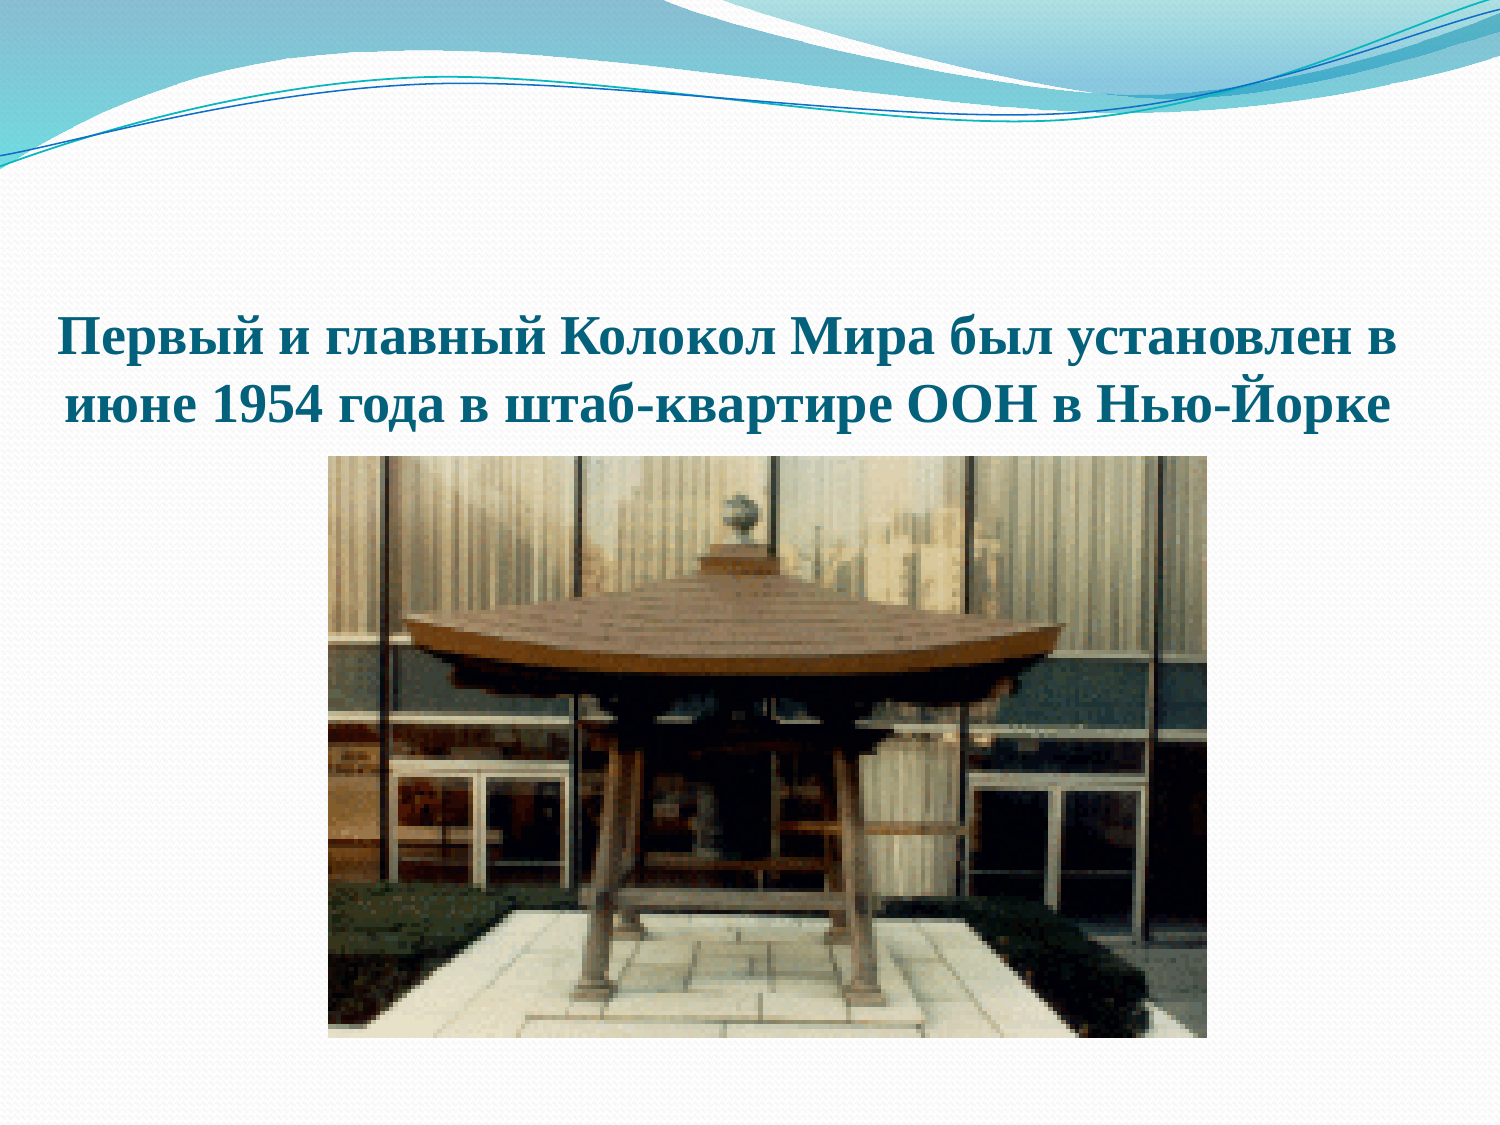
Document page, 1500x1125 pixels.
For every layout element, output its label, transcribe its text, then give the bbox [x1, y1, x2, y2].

picture [327, 456, 1208, 1038]
title Первый и главный Колокол Мира был установлен в июне 1954 года в штаб-квартире ООН в Нью-Йорке [46, 246, 1410, 434]
